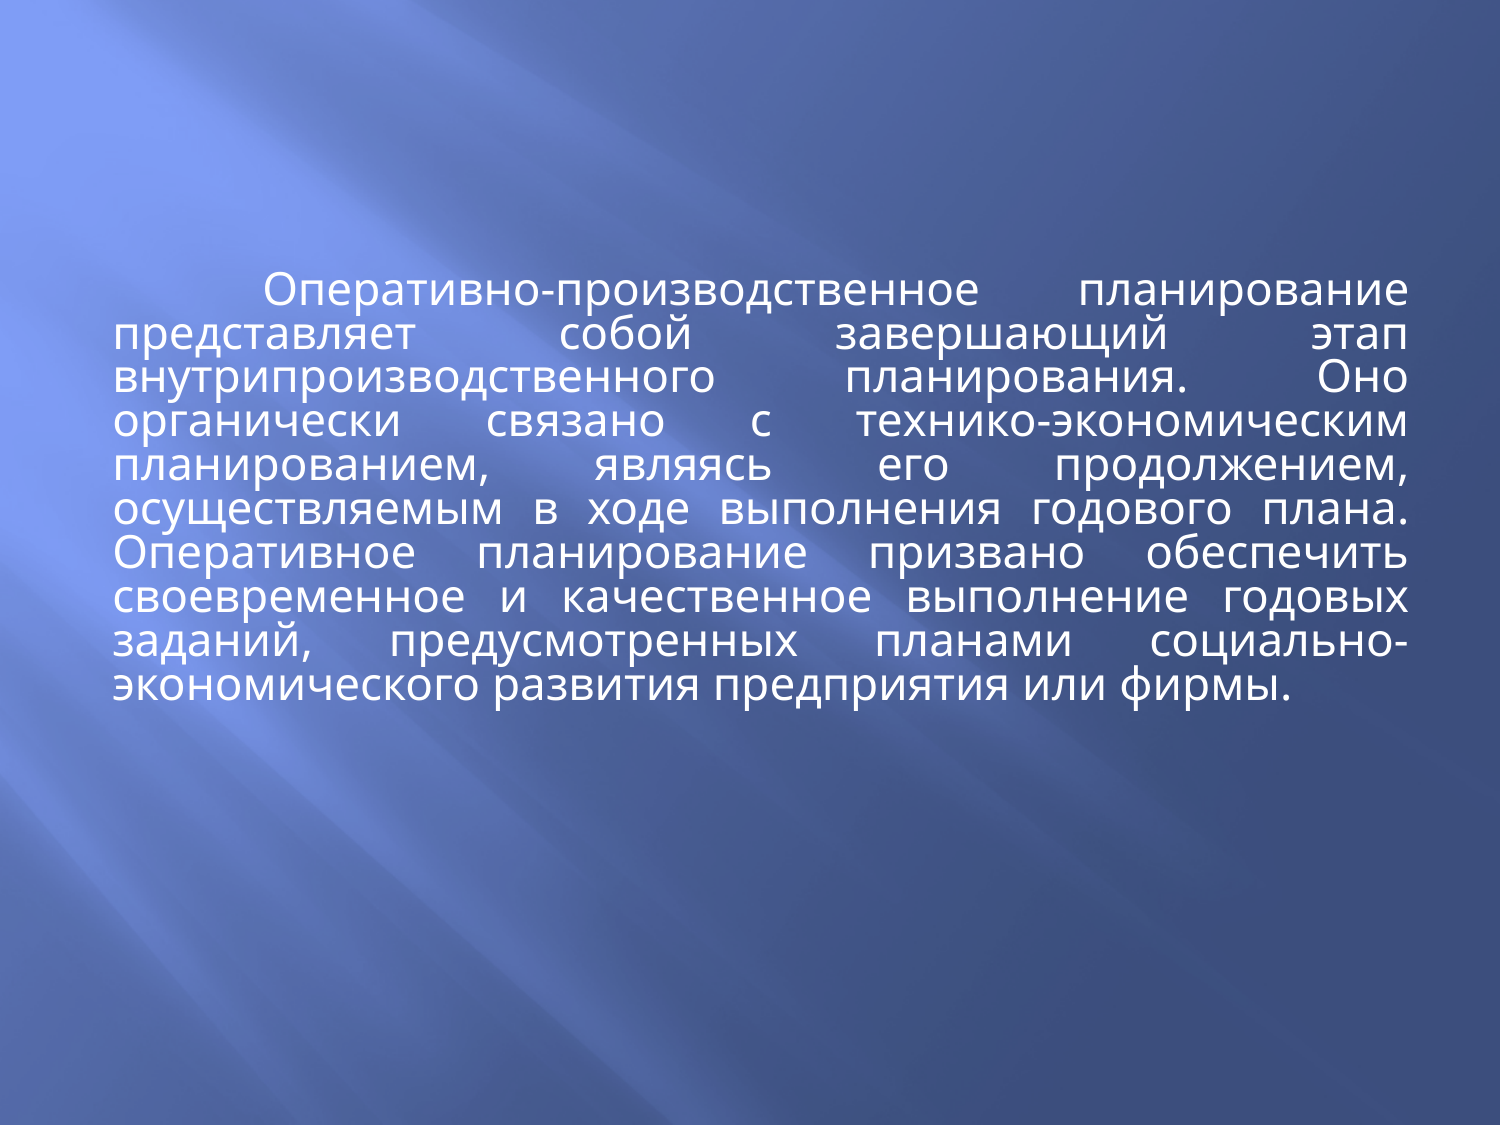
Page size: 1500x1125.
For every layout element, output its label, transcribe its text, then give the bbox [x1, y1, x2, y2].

list Оперативно-производственное планирование представляет собой завершающий этап внутрипроизводственного планирования. Оно органически связано с технико-экономическим планированием, являясь его продолжением, осуществляемым в ходе выполнения годового плана. Оперативное планирование призвано обеспечить своевременное и качественное выполнение годовых заданий, предусмотренных планами социально-экономического развития предприятия или фирмы. [74, 262, 1426, 1036]
